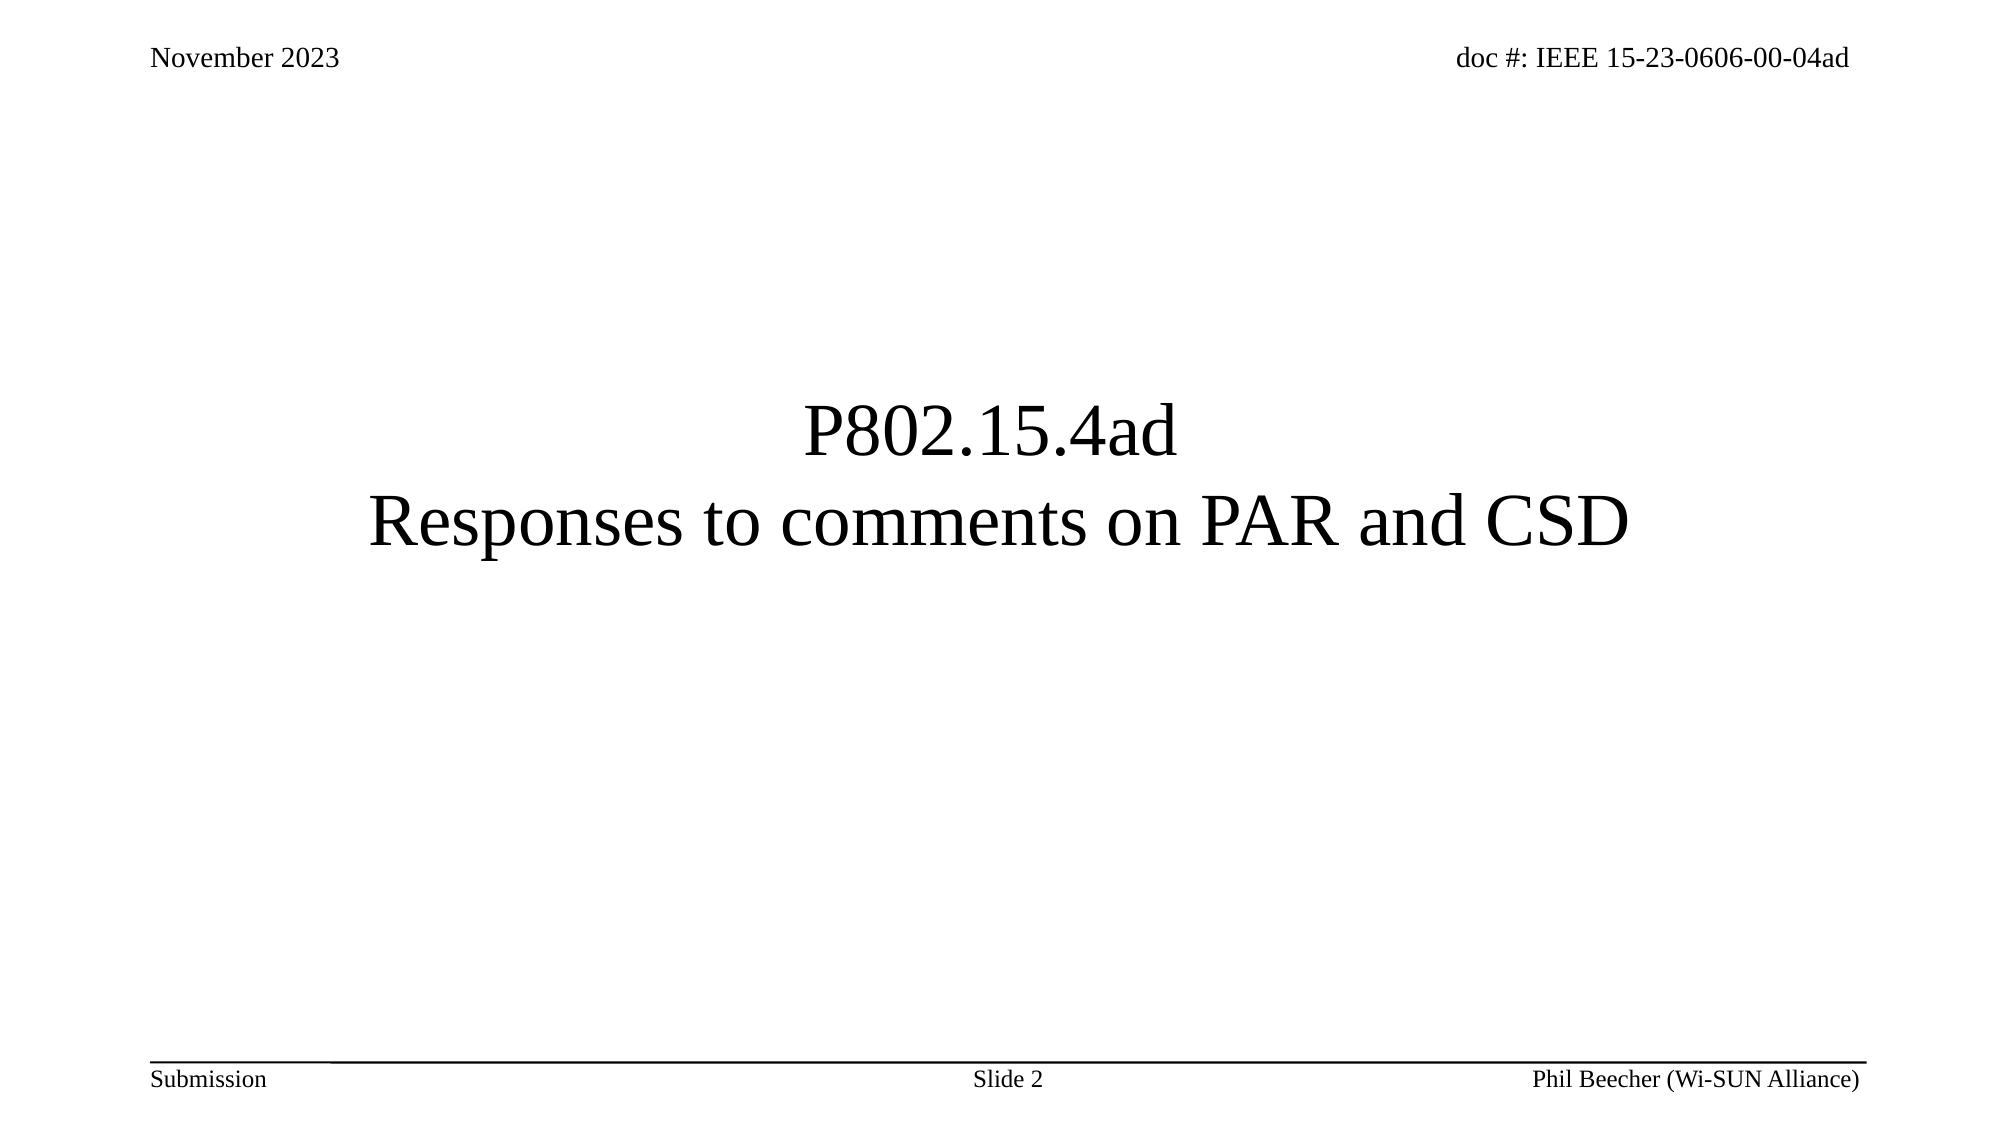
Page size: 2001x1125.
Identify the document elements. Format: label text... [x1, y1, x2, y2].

footer Phil Beecher (Wi-SUN Alliance) [1362, 1062, 1875, 1093]
slide_number Slide 2 [964, 1061, 1053, 1093]
title P802.15.4ad Responses to comments on PAR and CSD [150, 349, 1850, 591]
